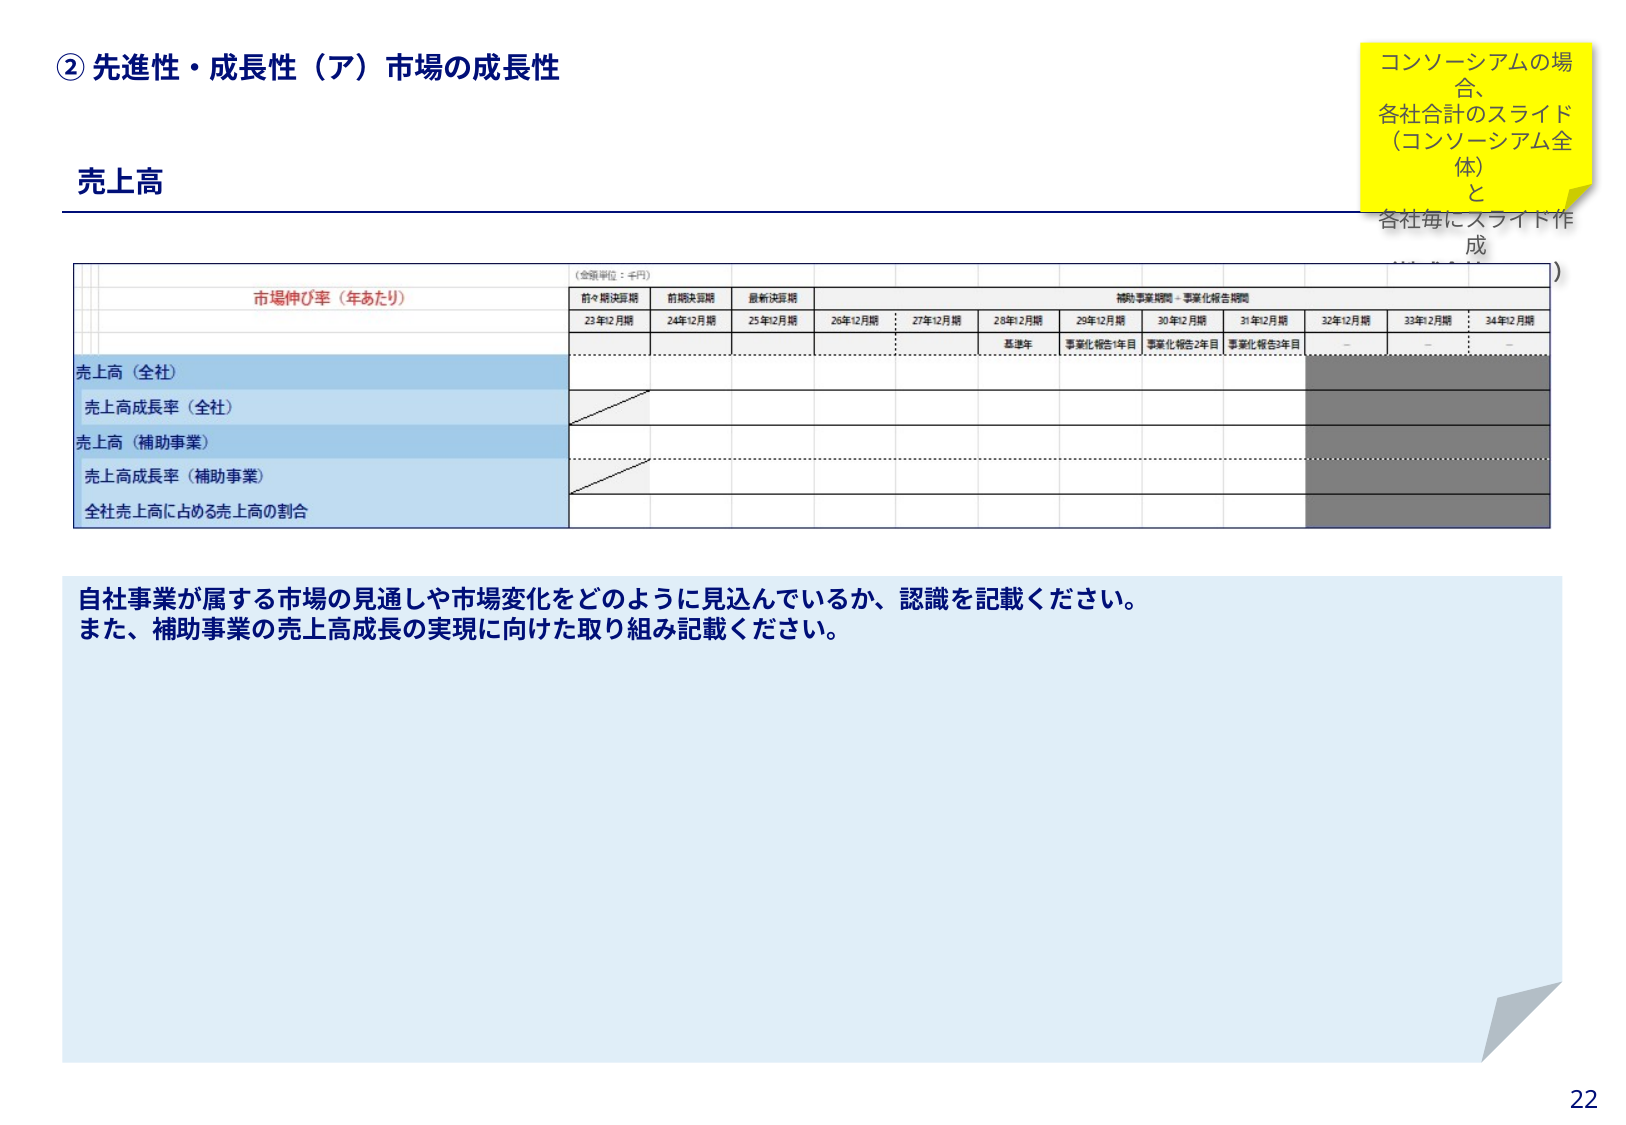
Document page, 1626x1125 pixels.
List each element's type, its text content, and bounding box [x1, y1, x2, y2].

text_box 自社事業が属する市場の見通しや市場変化をどのように見込んでいるか、認識を記載ください。 また、補助事業の売上高成長の実現に向けた取り組み記載ください。 [61, 575, 1565, 1064]
picture [73, 263, 1552, 530]
text_box コンソーシアムの場合、 各社合計のスライド （コンソーシアム全体） と 各社毎にスライド作成 （株式会社XXXX） [1359, 41, 1594, 214]
list ②先進性・成長性（ア）市場の成長性 [32, 42, 1359, 90]
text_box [62, 149, 1563, 213]
